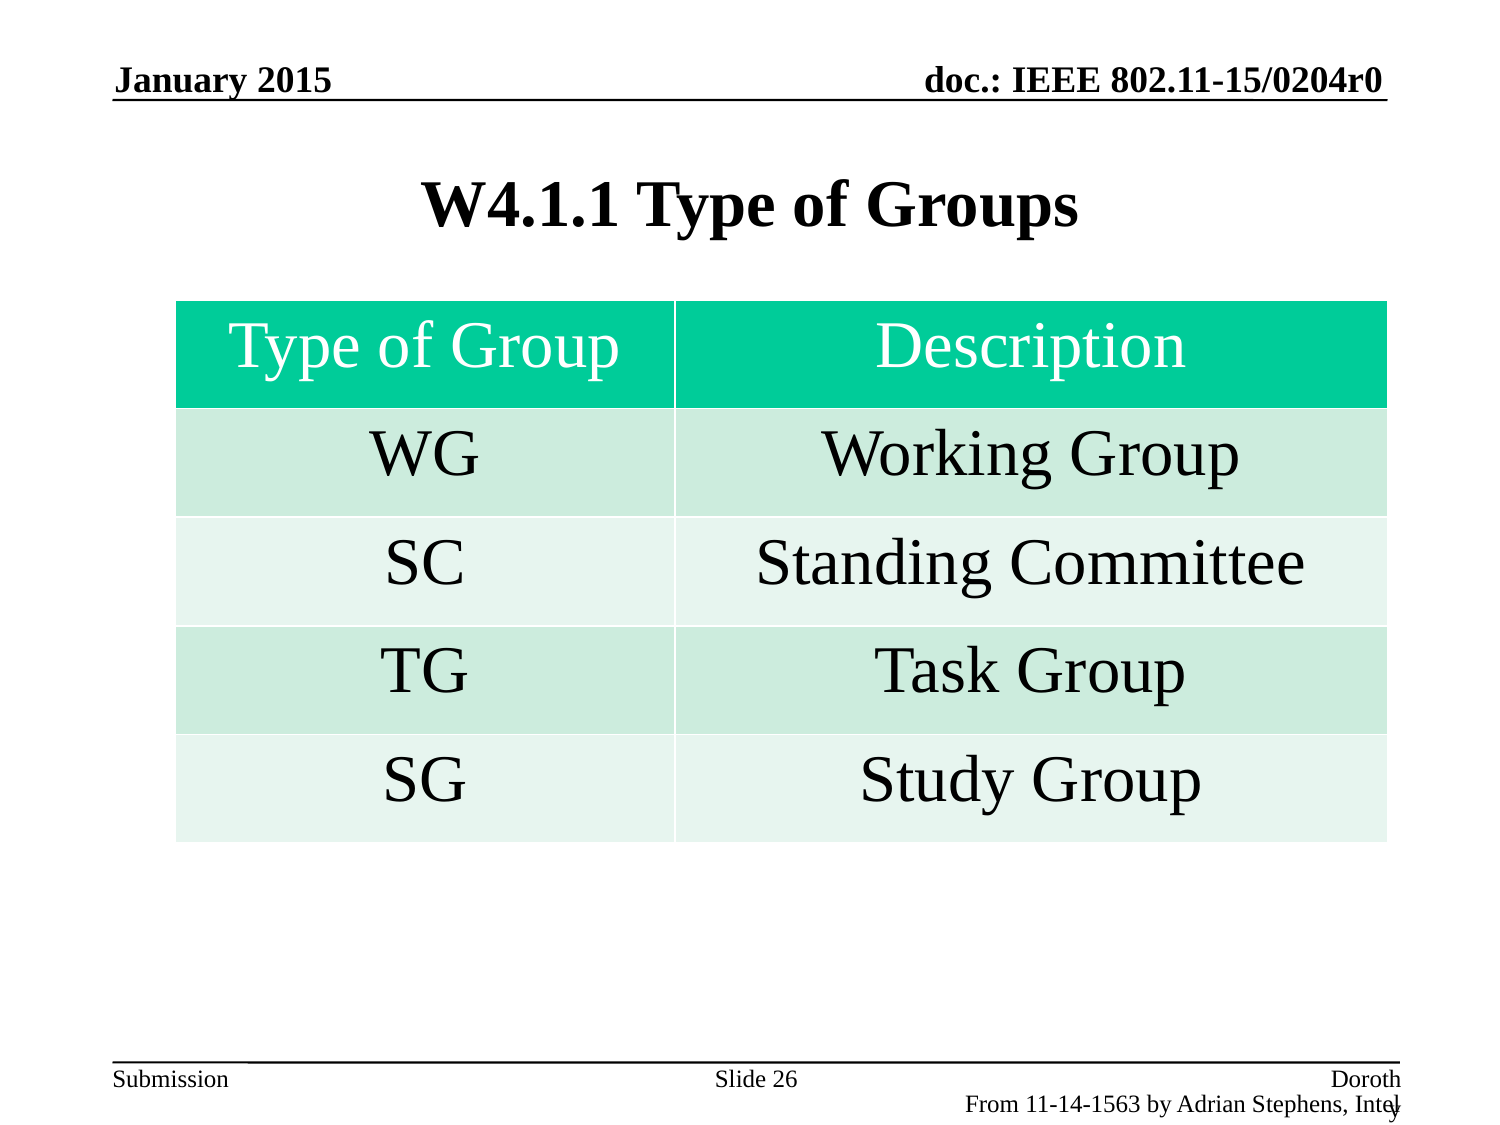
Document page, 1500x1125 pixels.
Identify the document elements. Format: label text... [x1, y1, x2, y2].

table_cell SG [176, 735, 674, 842]
table_cell TG [176, 627, 674, 734]
table_cell SC [176, 518, 674, 625]
table_header Description [676, 301, 1387, 408]
table_cell Standing Committee [676, 518, 1387, 625]
text_box From 11-14-1563 by Adrian Stephens, Intel [964, 1087, 1402, 1118]
table_cell Study Group [676, 735, 1387, 842]
table_header Type of Group [176, 301, 674, 408]
table_cell WG [176, 409, 674, 516]
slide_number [114, 54, 413, 101]
title W4.1.1 Type of Groups [112, 112, 1388, 288]
table_cell Working Group [676, 409, 1387, 516]
footer Dorothy Stanley, Aruba Networks [1324, 1061, 1402, 1087]
table_cell Task Group [676, 627, 1387, 734]
slide_number Slide 26 [712, 1061, 800, 1093]
